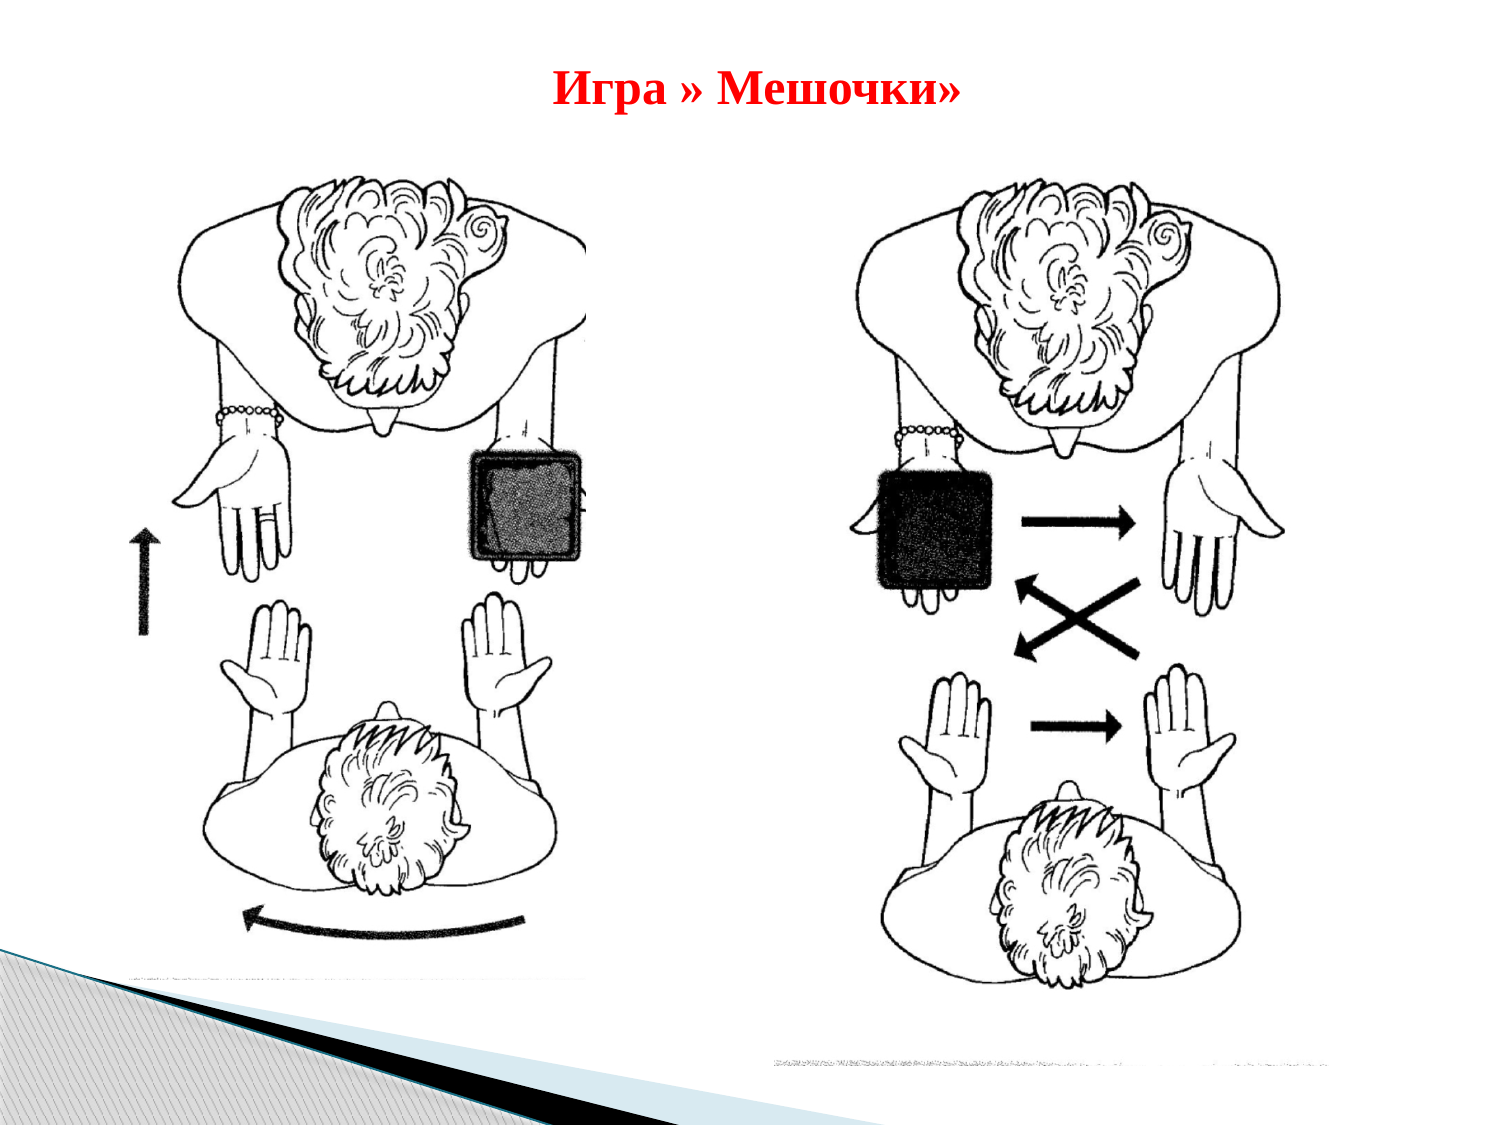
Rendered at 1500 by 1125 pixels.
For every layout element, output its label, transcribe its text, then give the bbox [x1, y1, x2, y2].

text_box Игра » Мешочки» [246, 46, 1243, 122]
picture [0, 144, 1500, 1066]
